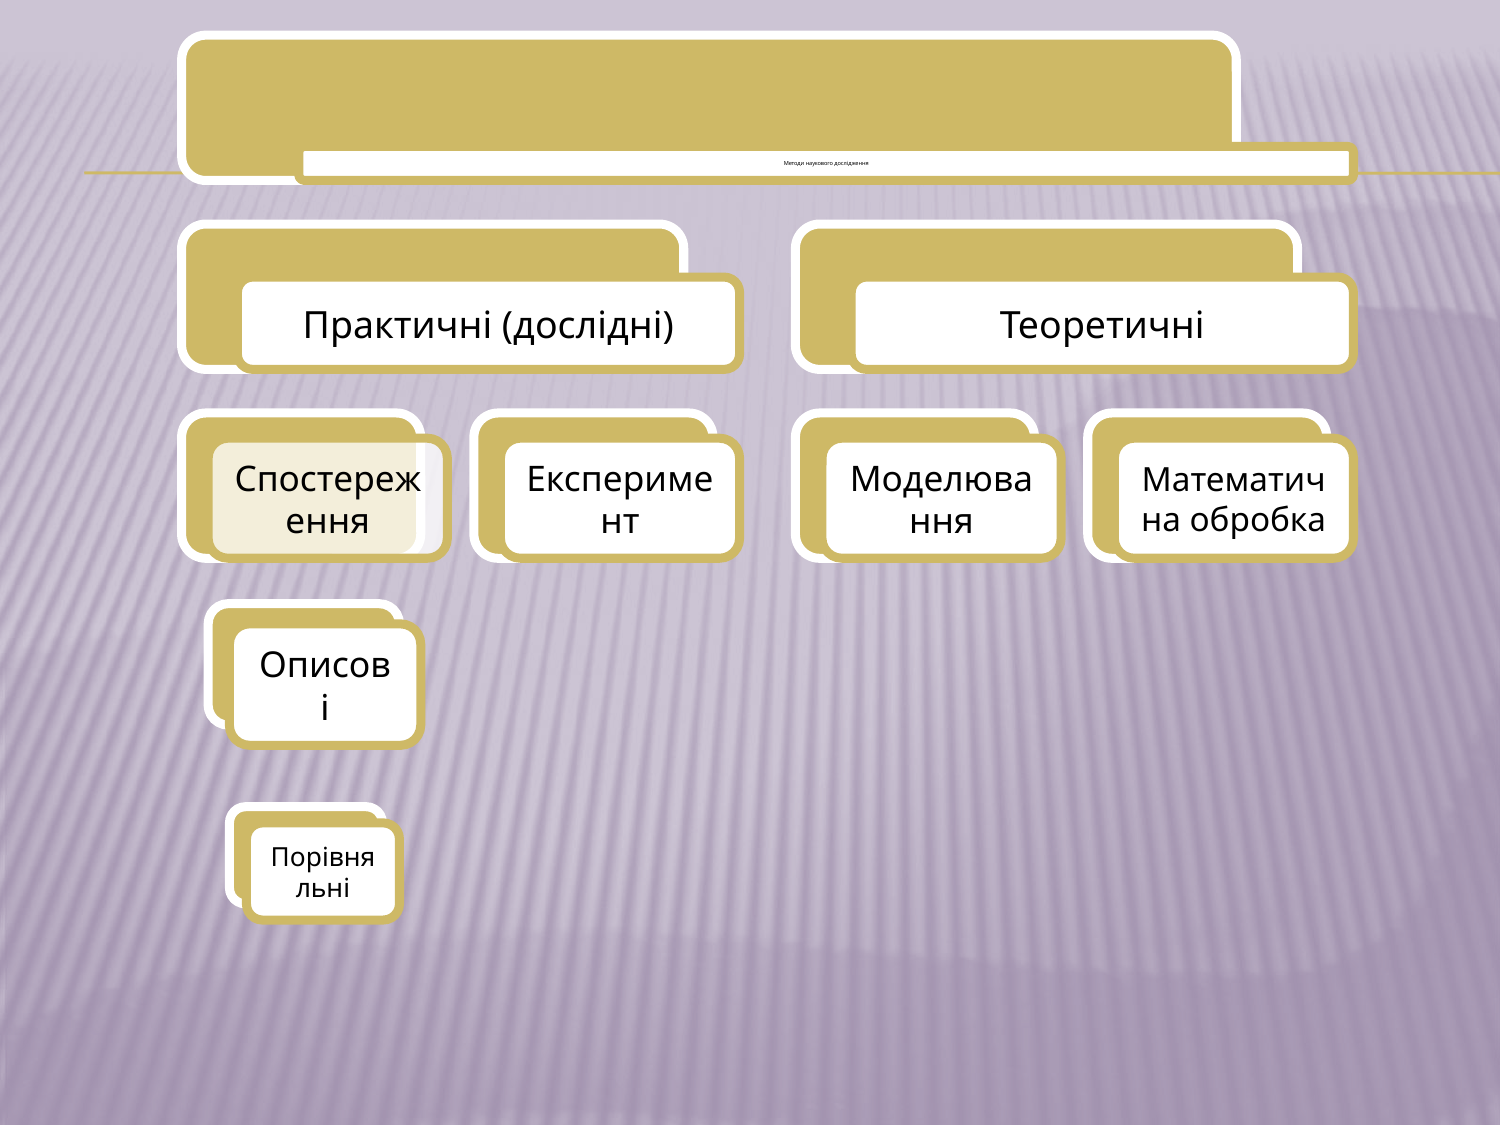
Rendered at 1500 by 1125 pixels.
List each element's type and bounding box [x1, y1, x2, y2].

text_box [34, 34, 1500, 1125]
